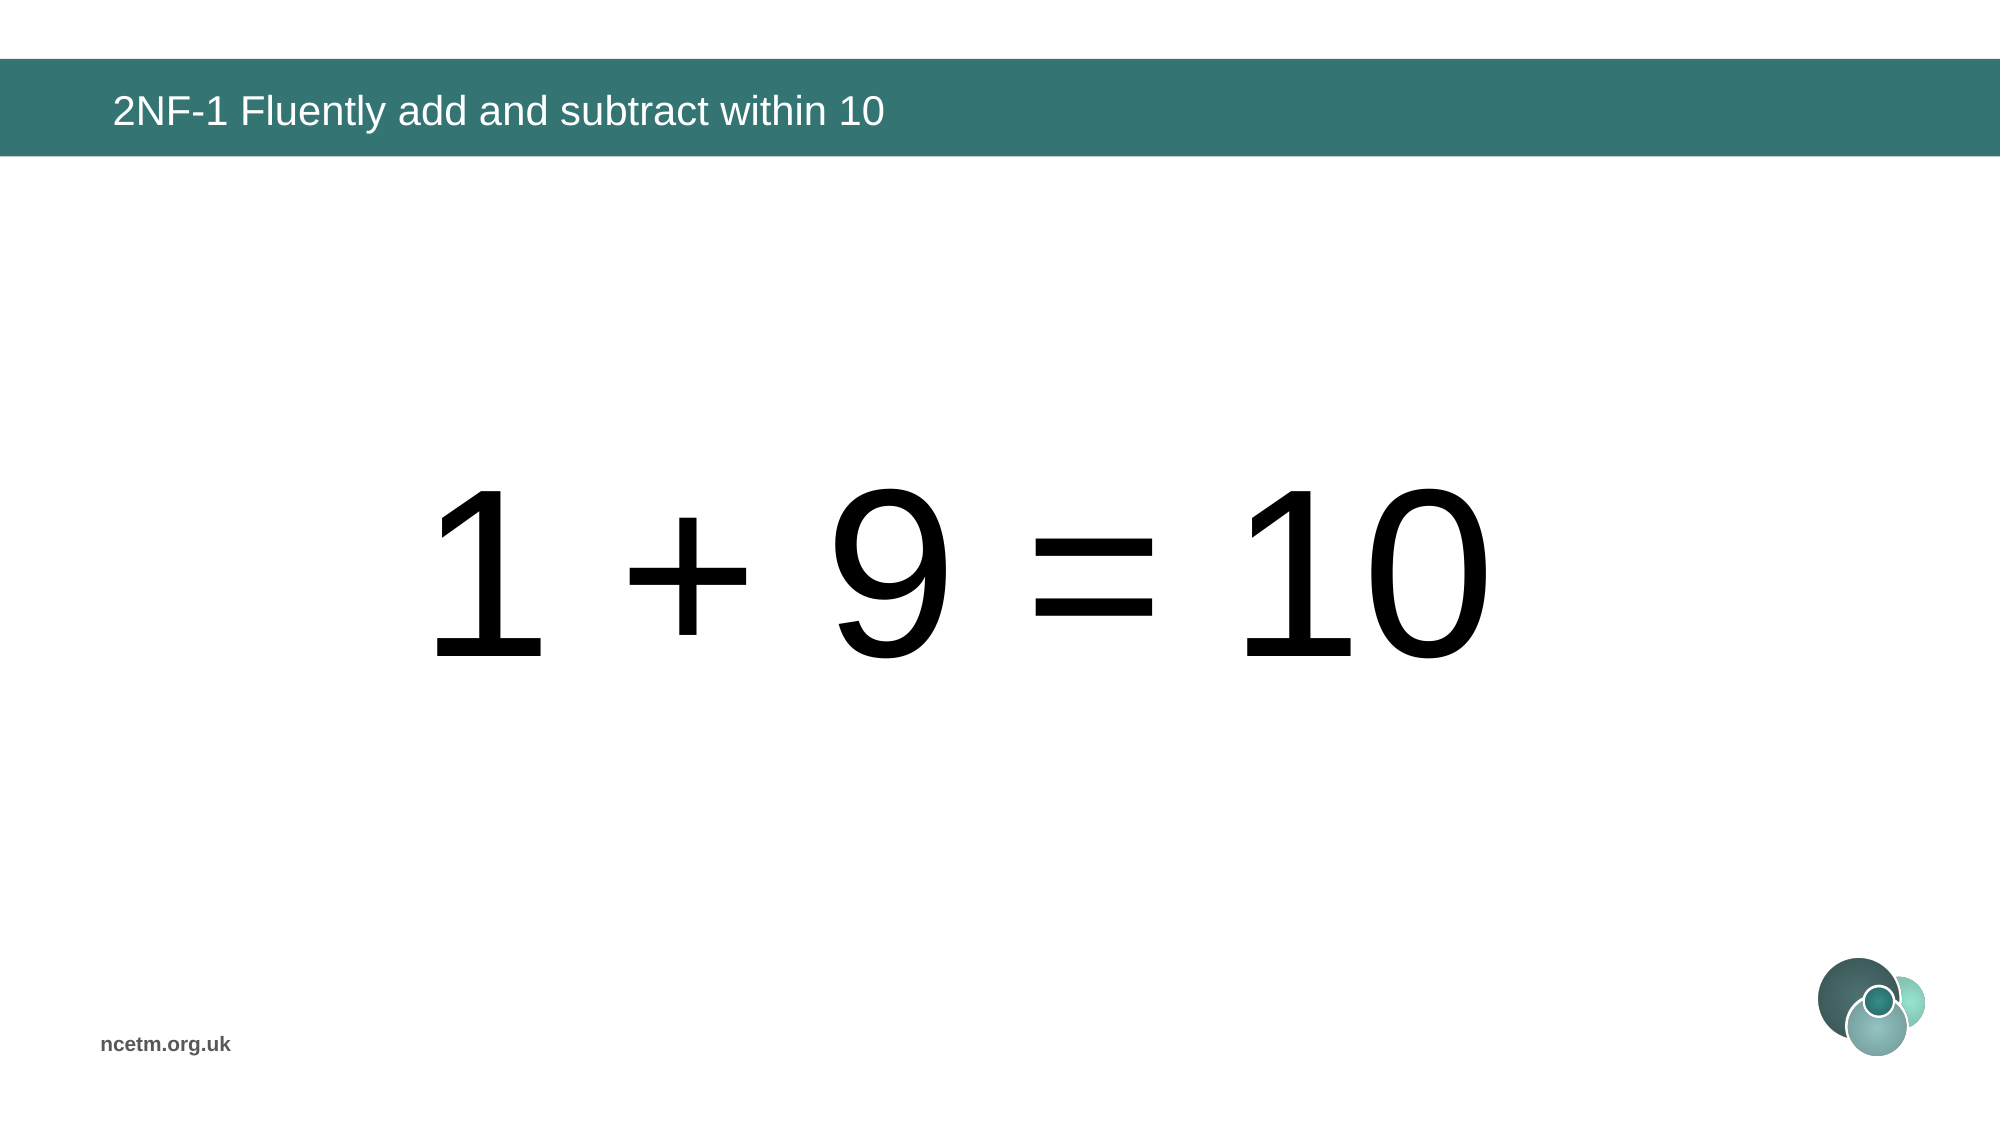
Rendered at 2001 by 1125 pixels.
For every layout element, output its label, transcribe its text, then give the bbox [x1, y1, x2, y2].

title 2NF-1 Fluently add and subtract within 10 [97, 76, 1945, 147]
text_box 10 [1214, 409, 1511, 712]
text_box 1 + 9 = [404, 409, 1214, 712]
picture [1818, 958, 1925, 1056]
